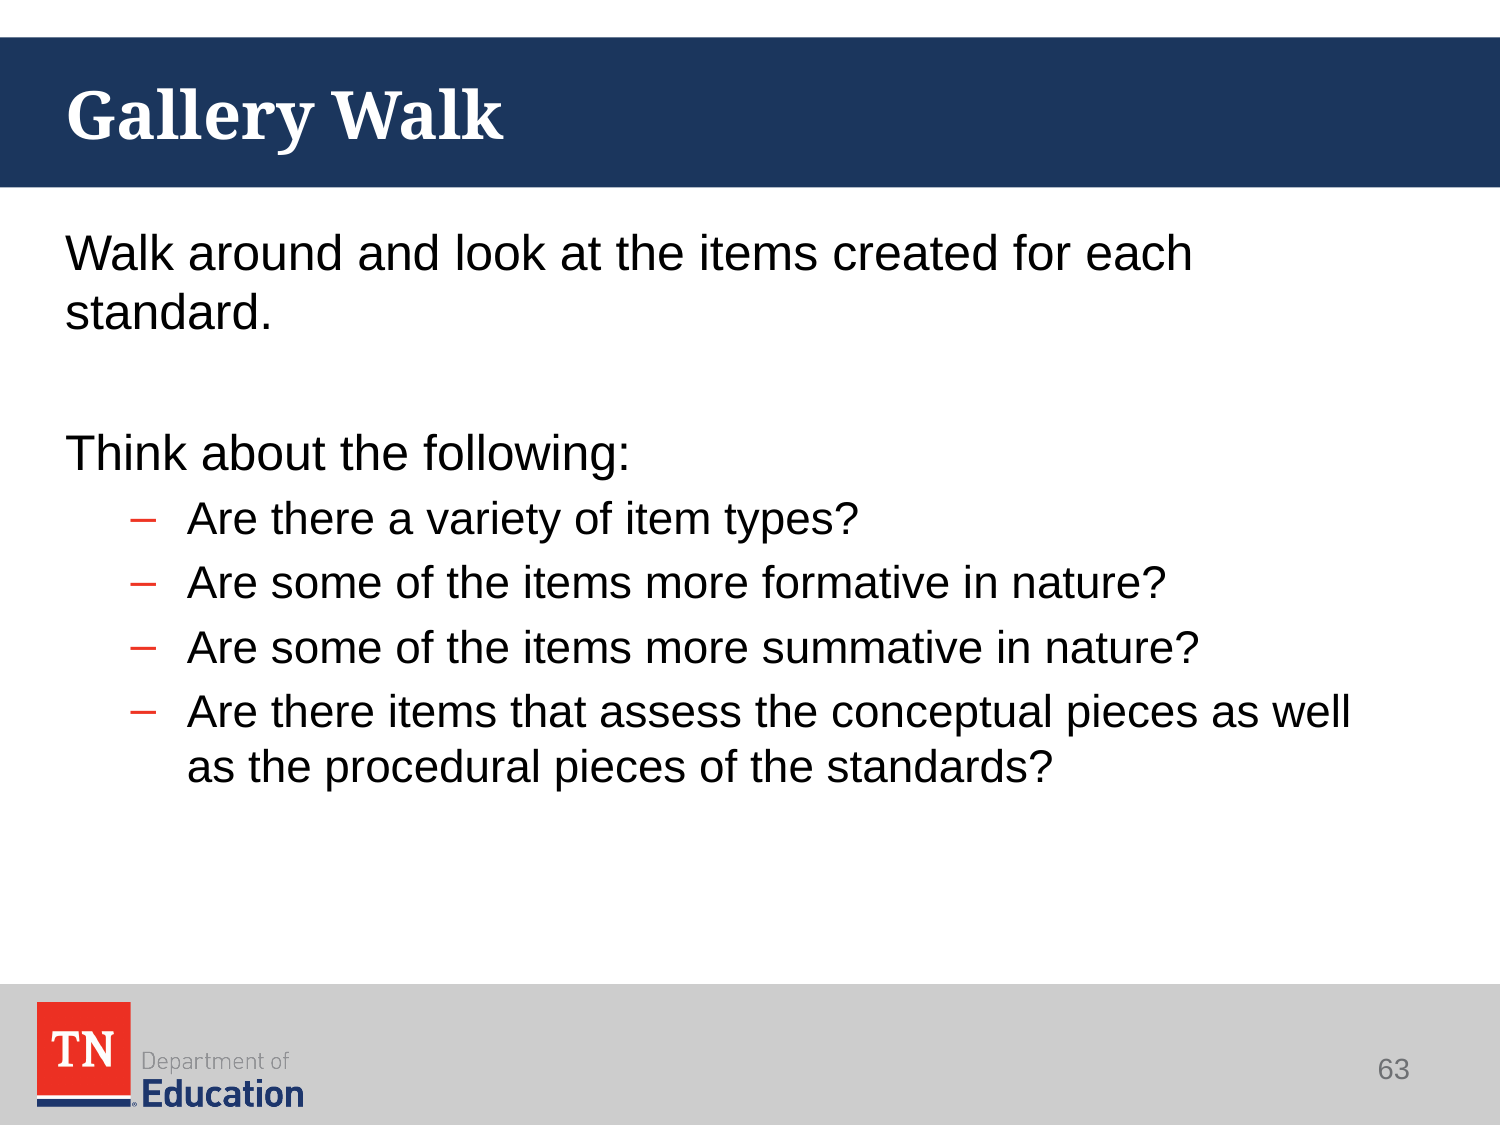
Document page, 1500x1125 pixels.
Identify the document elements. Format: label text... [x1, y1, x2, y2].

list Walk around and look at the items created for each standard. Think about the following: Are there a variety of item types? Are some of the items more formative in nature? Are some of the items more summative in nature? Are there items that assess the conceptual pieces as well as the procedural pieces of the standards? [50, 212, 1425, 955]
title Gallery Walk [50, 37, 1413, 188]
slide_number 63 [1350, 1042, 1425, 1103]
picture [37, 1002, 303, 1107]
